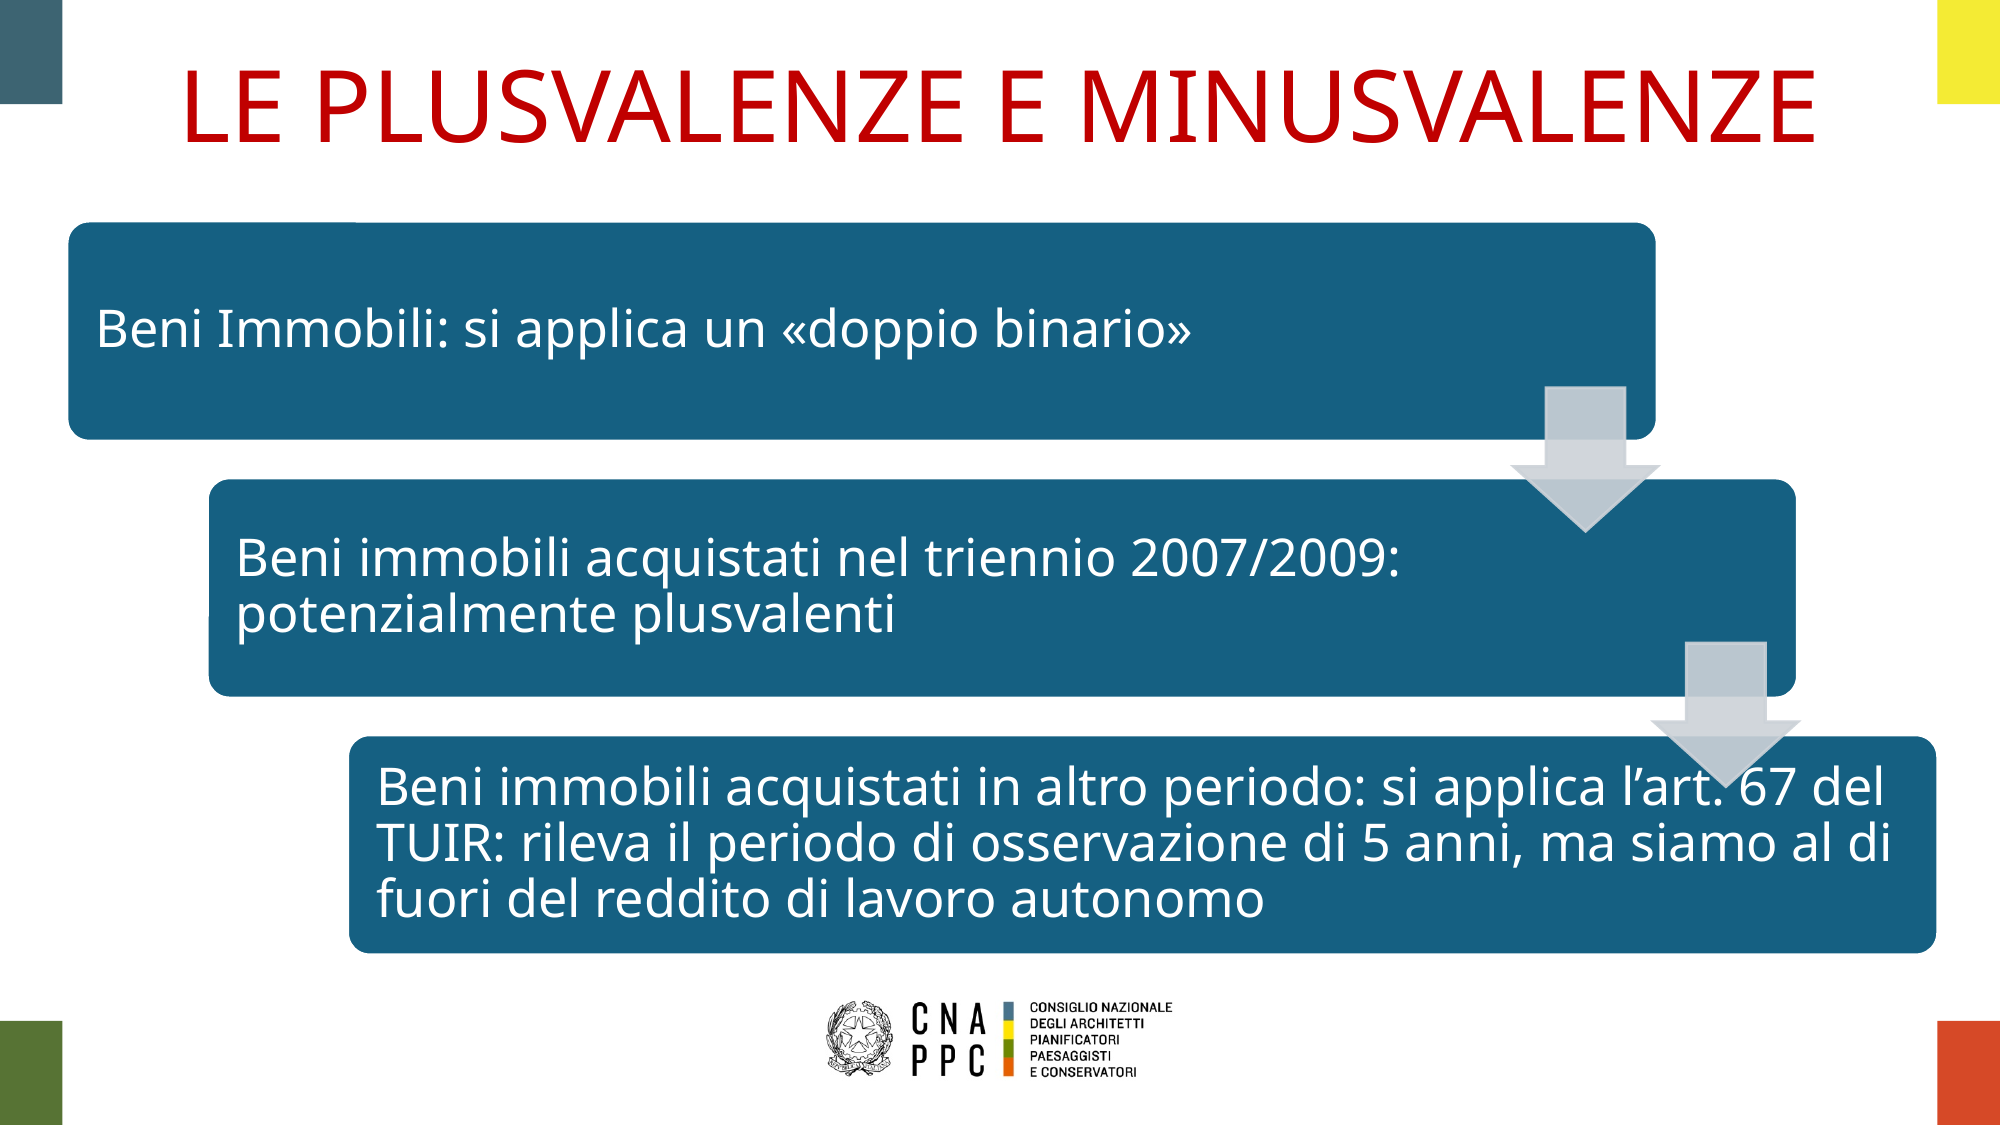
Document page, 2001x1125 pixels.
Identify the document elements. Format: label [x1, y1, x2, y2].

text_box [0, 0, 2000, 1125]
